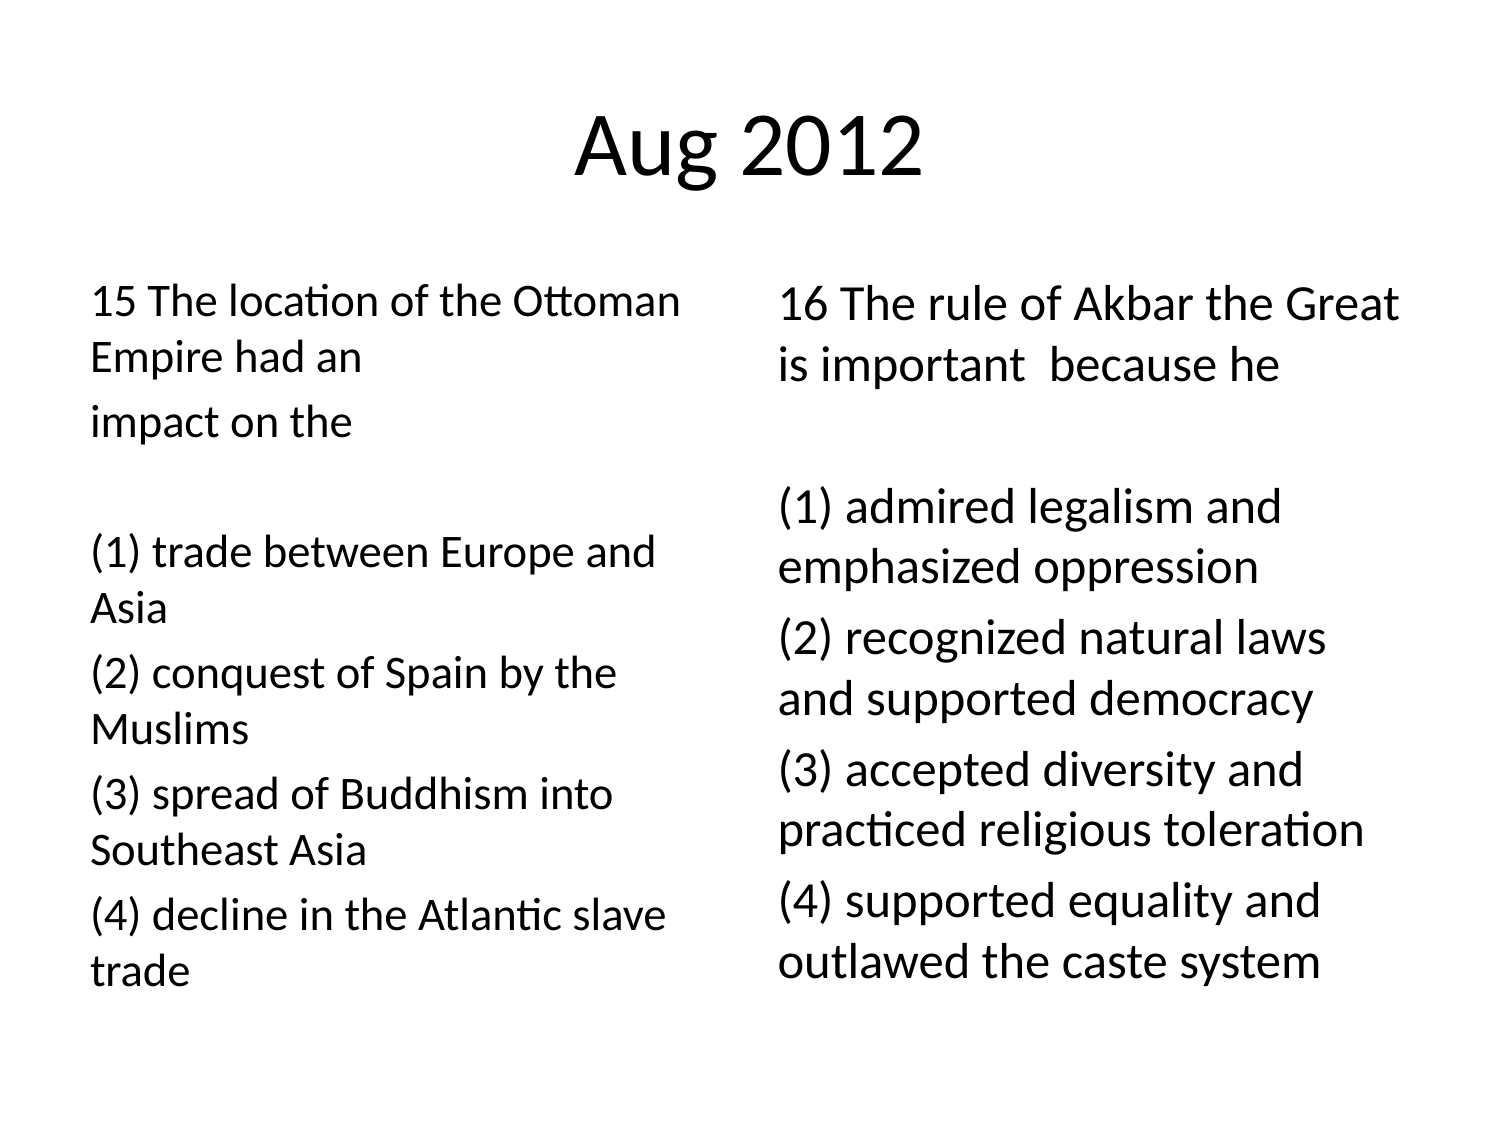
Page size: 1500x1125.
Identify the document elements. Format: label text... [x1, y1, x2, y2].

list 15 The location of the Ottoman Empire had an impact on the (1) trade between Europe and Asia (2) conquest of Spain by the Muslims (3) spread of Buddhism into Southeast Asia (4) decline in the Atlantic slave trade [75, 262, 738, 1005]
title Aug 2012 [75, 45, 1425, 233]
list 16 The rule of Akbar the Great is important because he (1) admired legalism and emphasized oppression (2) recognized natural laws and supported democracy (3) accepted diversity and practiced religious toleration (4) supported equality and outlawed the caste system [762, 262, 1425, 1005]
